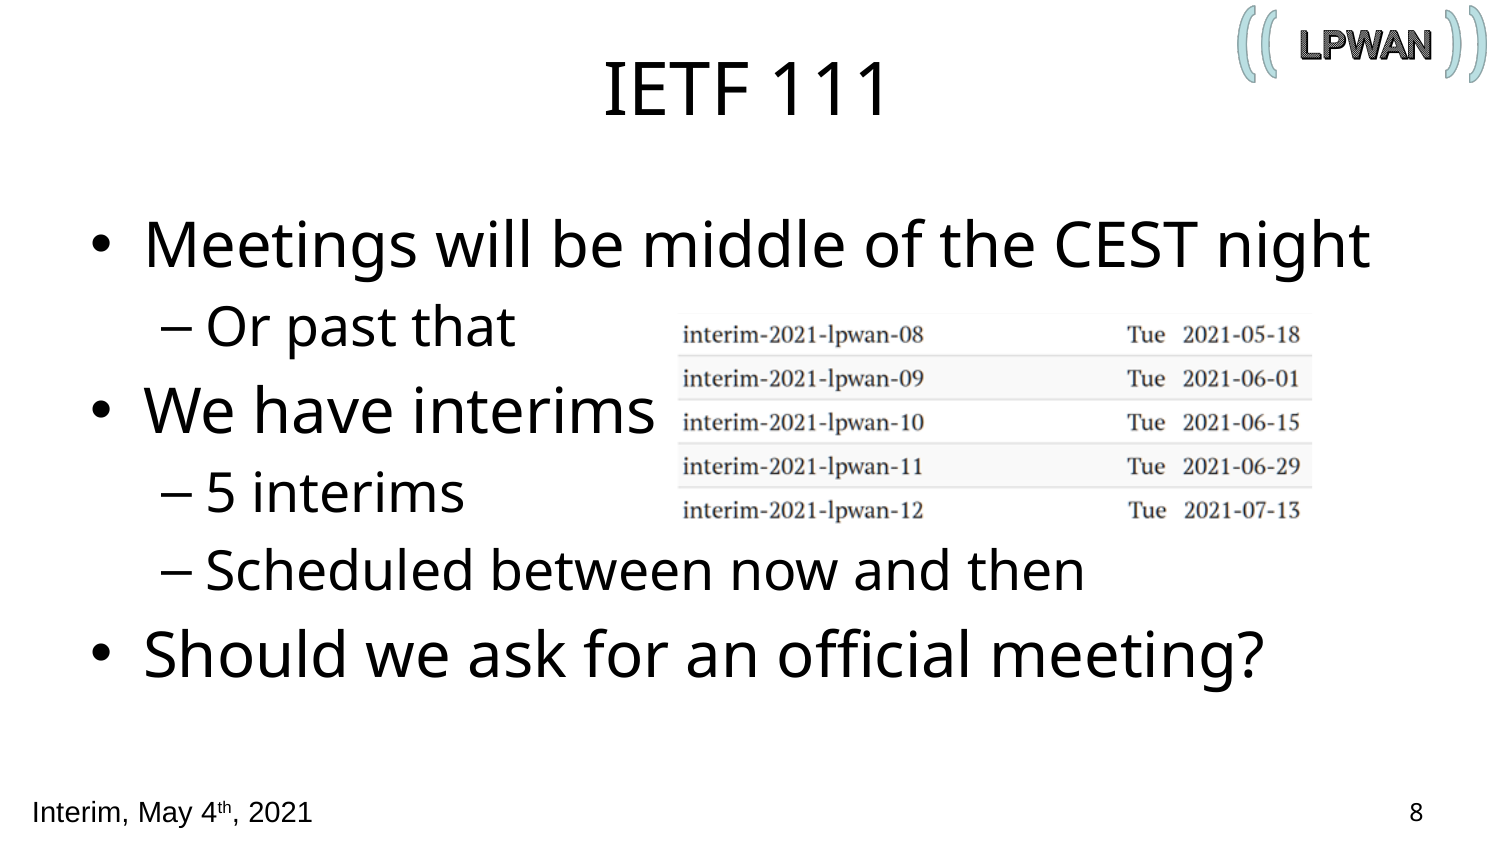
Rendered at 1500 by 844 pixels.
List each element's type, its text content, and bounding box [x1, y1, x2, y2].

picture [671, 312, 1313, 544]
picture [1237, 5, 1487, 83]
slide_number 8 [1358, 791, 1439, 837]
list Meetings will be middle of the CEST night Or past that We have interims 5 interims Scheduled between now and then Should we ask for an official meeting? [75, 196, 1425, 754]
title IETF 111 [75, 33, 1425, 139]
